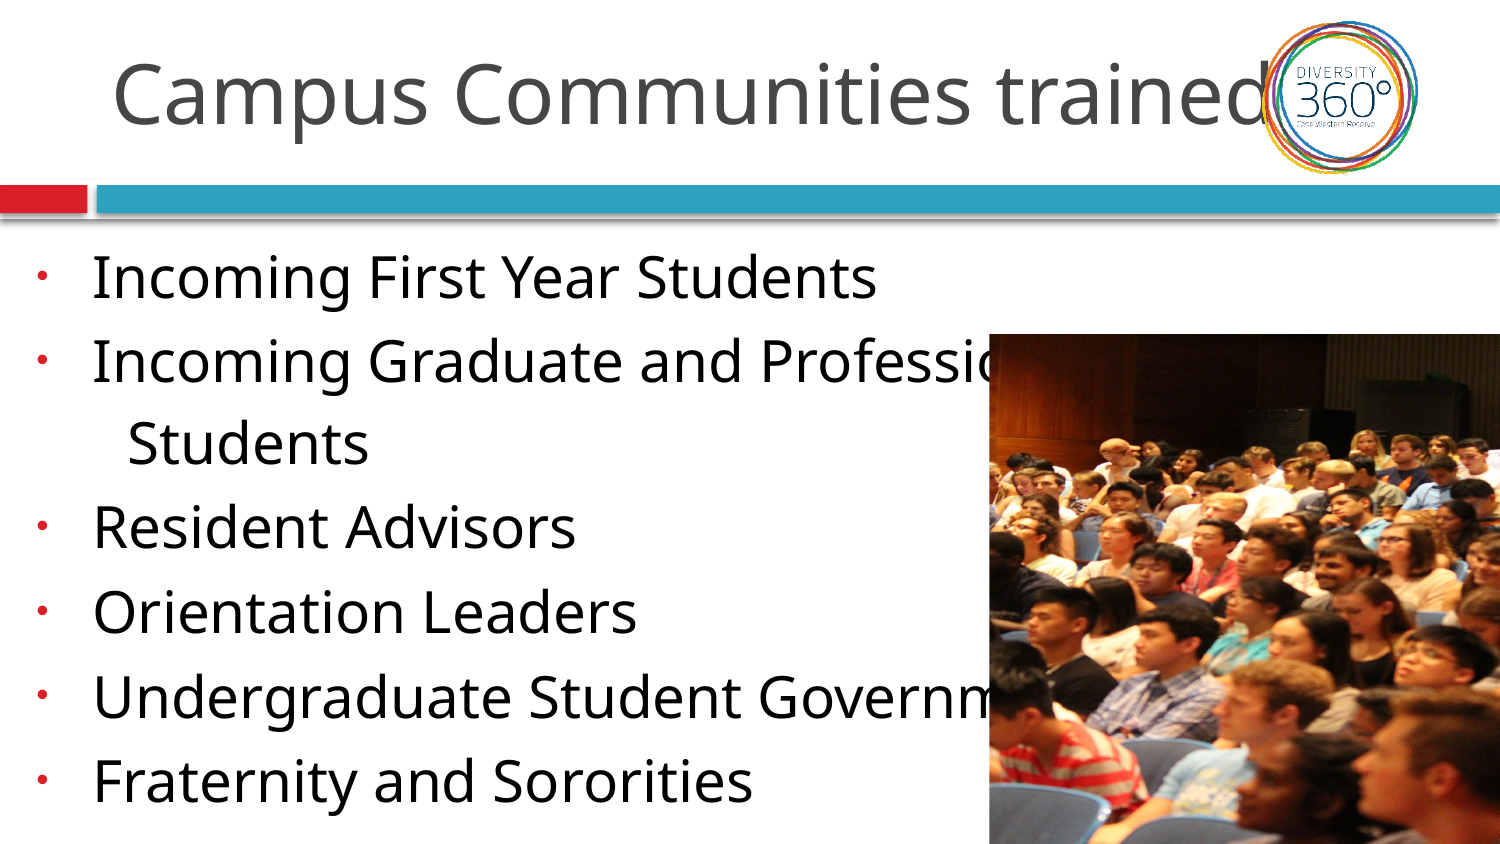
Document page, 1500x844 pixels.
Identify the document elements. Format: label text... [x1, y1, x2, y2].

title Campus Communities trained [99, 19, 1438, 147]
picture [1262, 21, 1418, 174]
list Incoming First Year Students Incoming Graduate and Professional Students Resident Advisors Orientation Leaders Undergraduate Student Government Fraternity and Sororities [24, 234, 1150, 822]
picture [988, 334, 1500, 844]
